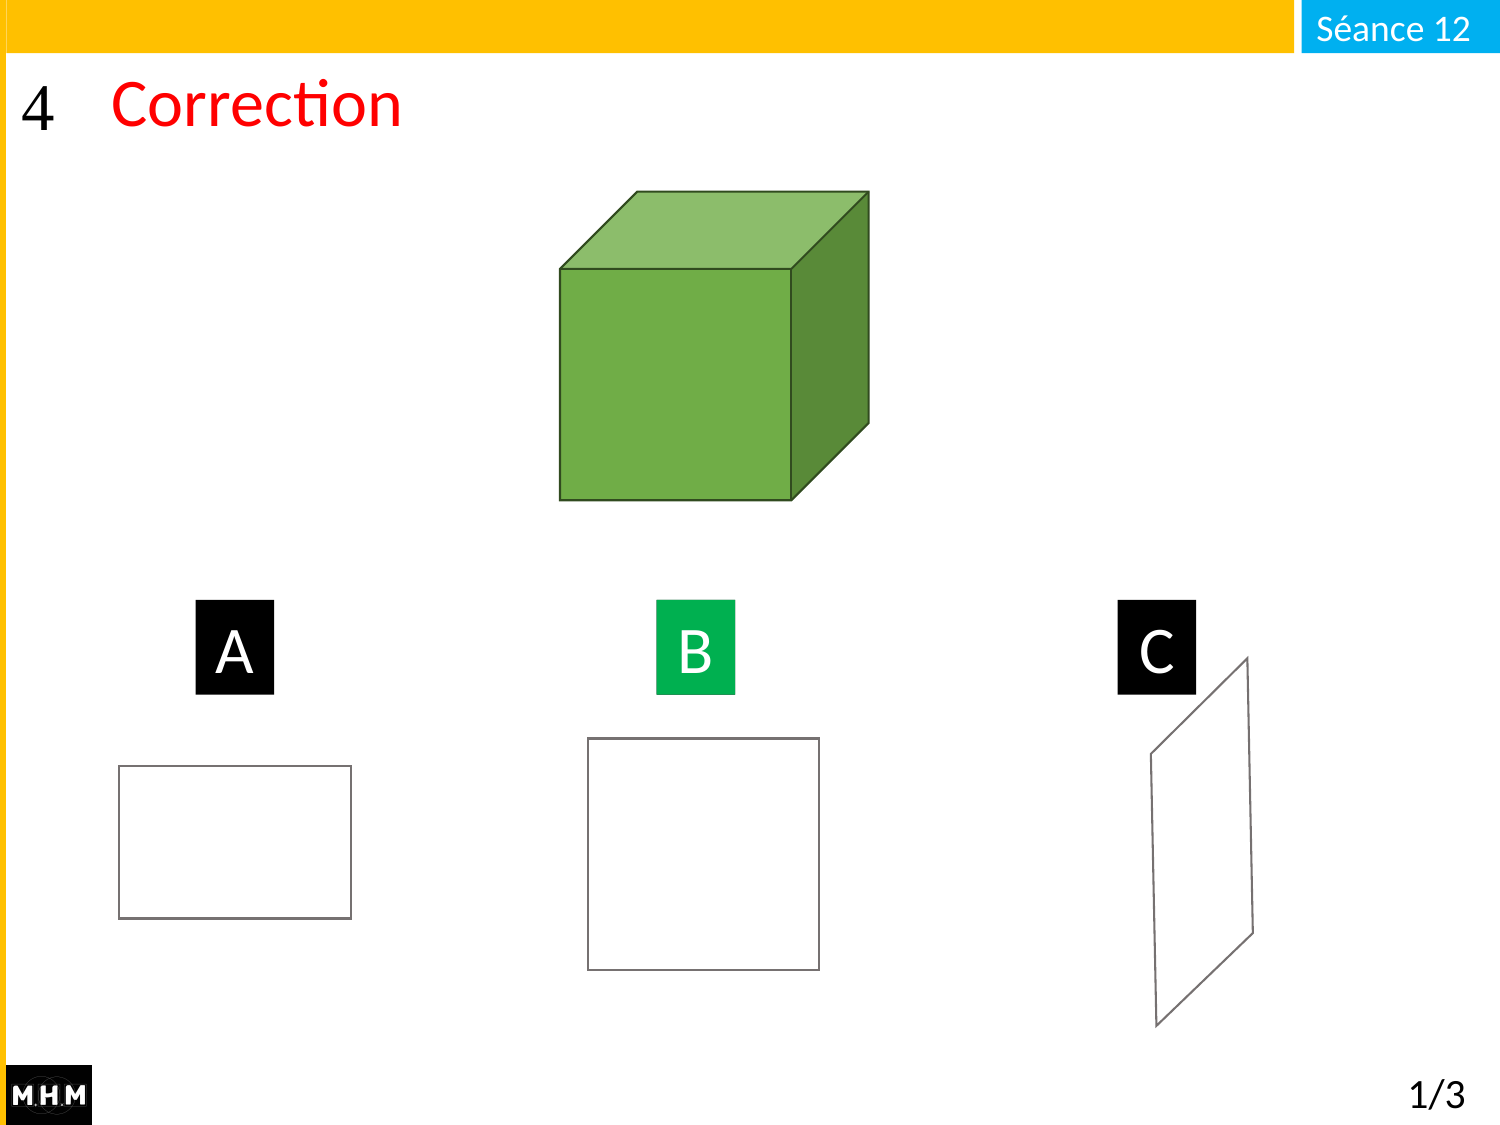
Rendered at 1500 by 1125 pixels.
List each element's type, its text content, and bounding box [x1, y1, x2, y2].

text_box [587, 737, 820, 971]
text_box B [656, 599, 736, 695]
text_box [118, 765, 352, 920]
picture [6, 1065, 92, 1125]
title Correction [96, 60, 1470, 150]
text_box [558, 190, 870, 502]
text_box C [1117, 599, 1197, 695]
text_box [1149, 655, 1254, 1029]
list 1/3 [1373, 1064, 1500, 1125]
text_box A [195, 599, 275, 695]
